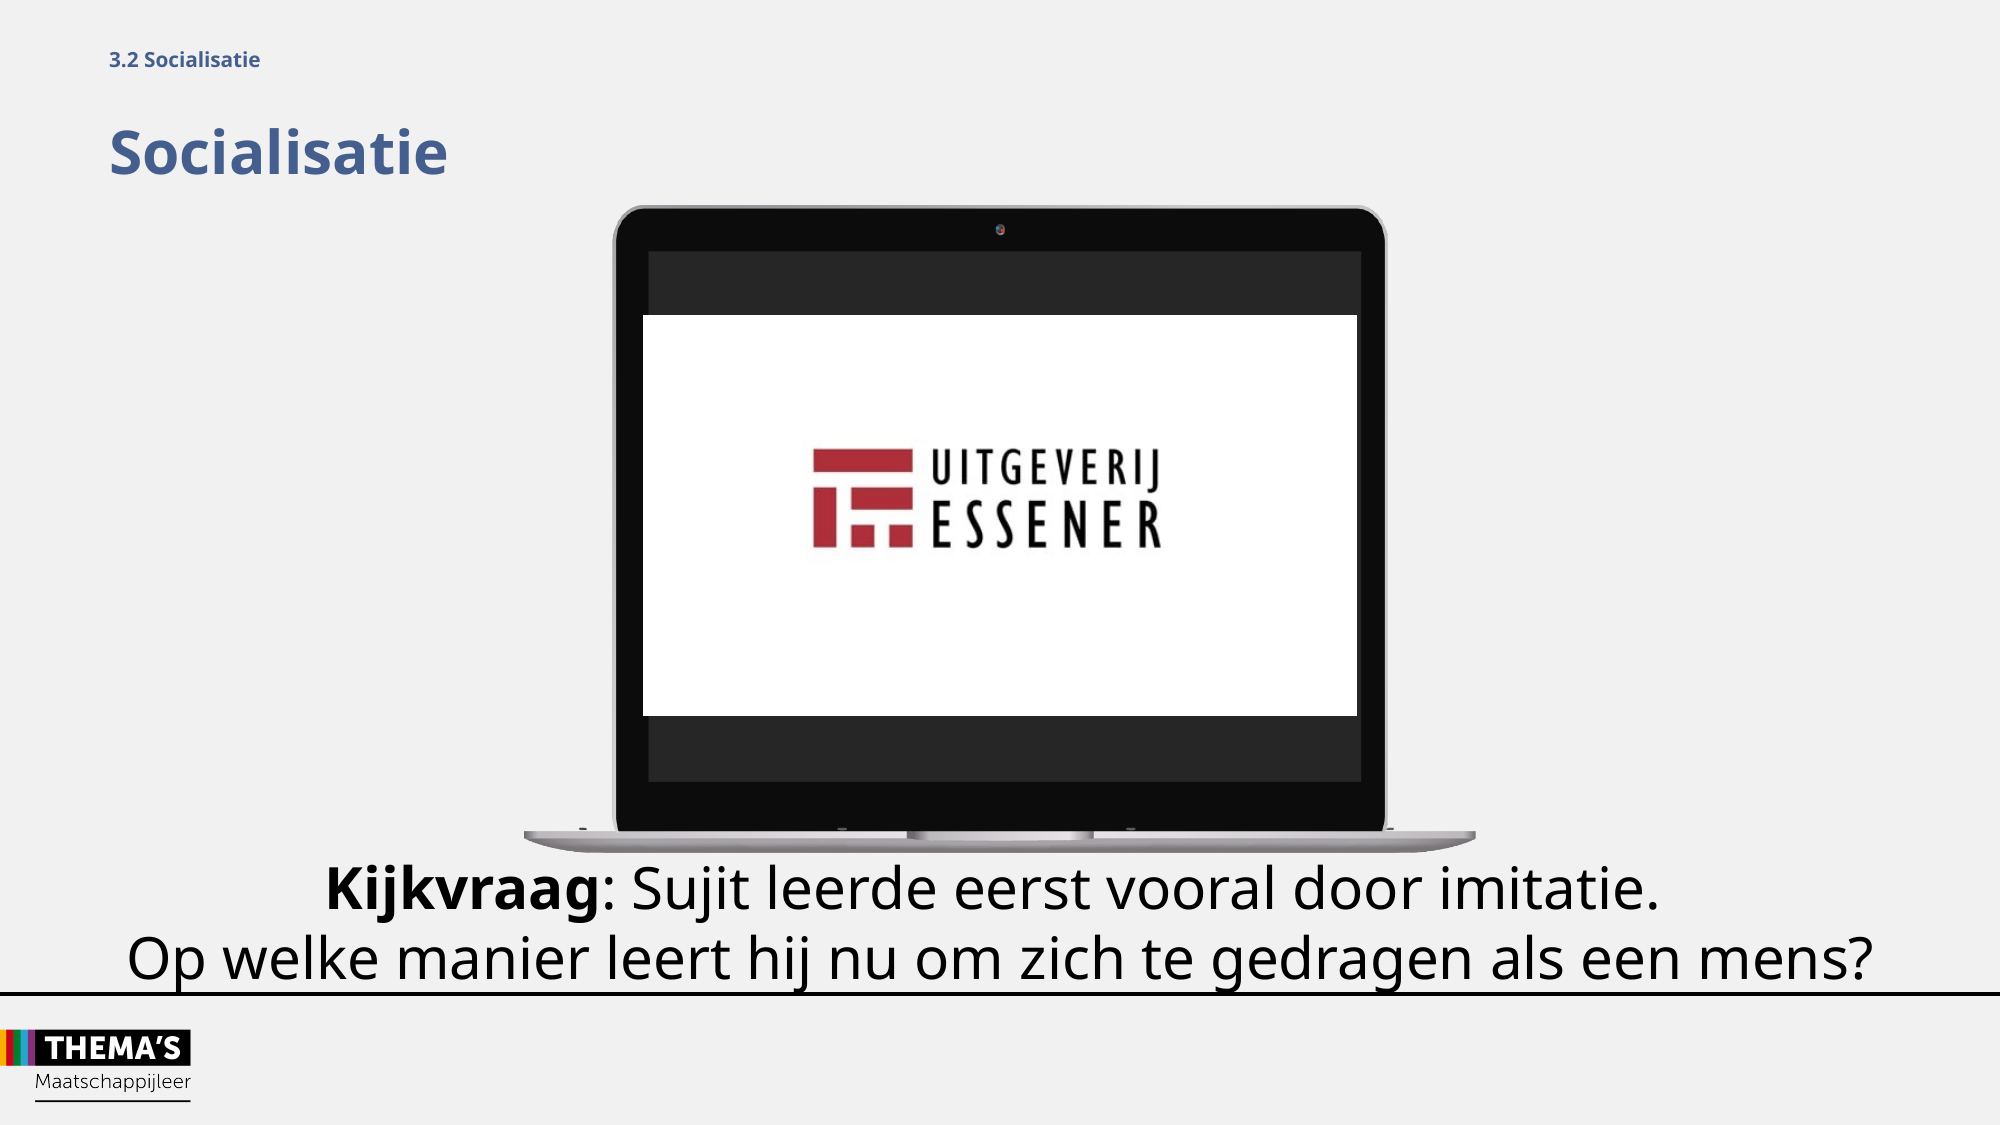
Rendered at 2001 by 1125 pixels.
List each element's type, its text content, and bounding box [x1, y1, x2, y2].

list 3.2 Socialisatie [94, 33, 941, 88]
picture [524, 205, 1476, 843]
picture [0, 993, 203, 1125]
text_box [643, 315, 1357, 717]
text_box Kijkvraag: Sujit leerde eerst vooral door imitatie. Op welke manier leert hij nu om zich te gedragen als een mens? [111, 843, 1890, 999]
list Socialisatie [94, 114, 1828, 205]
